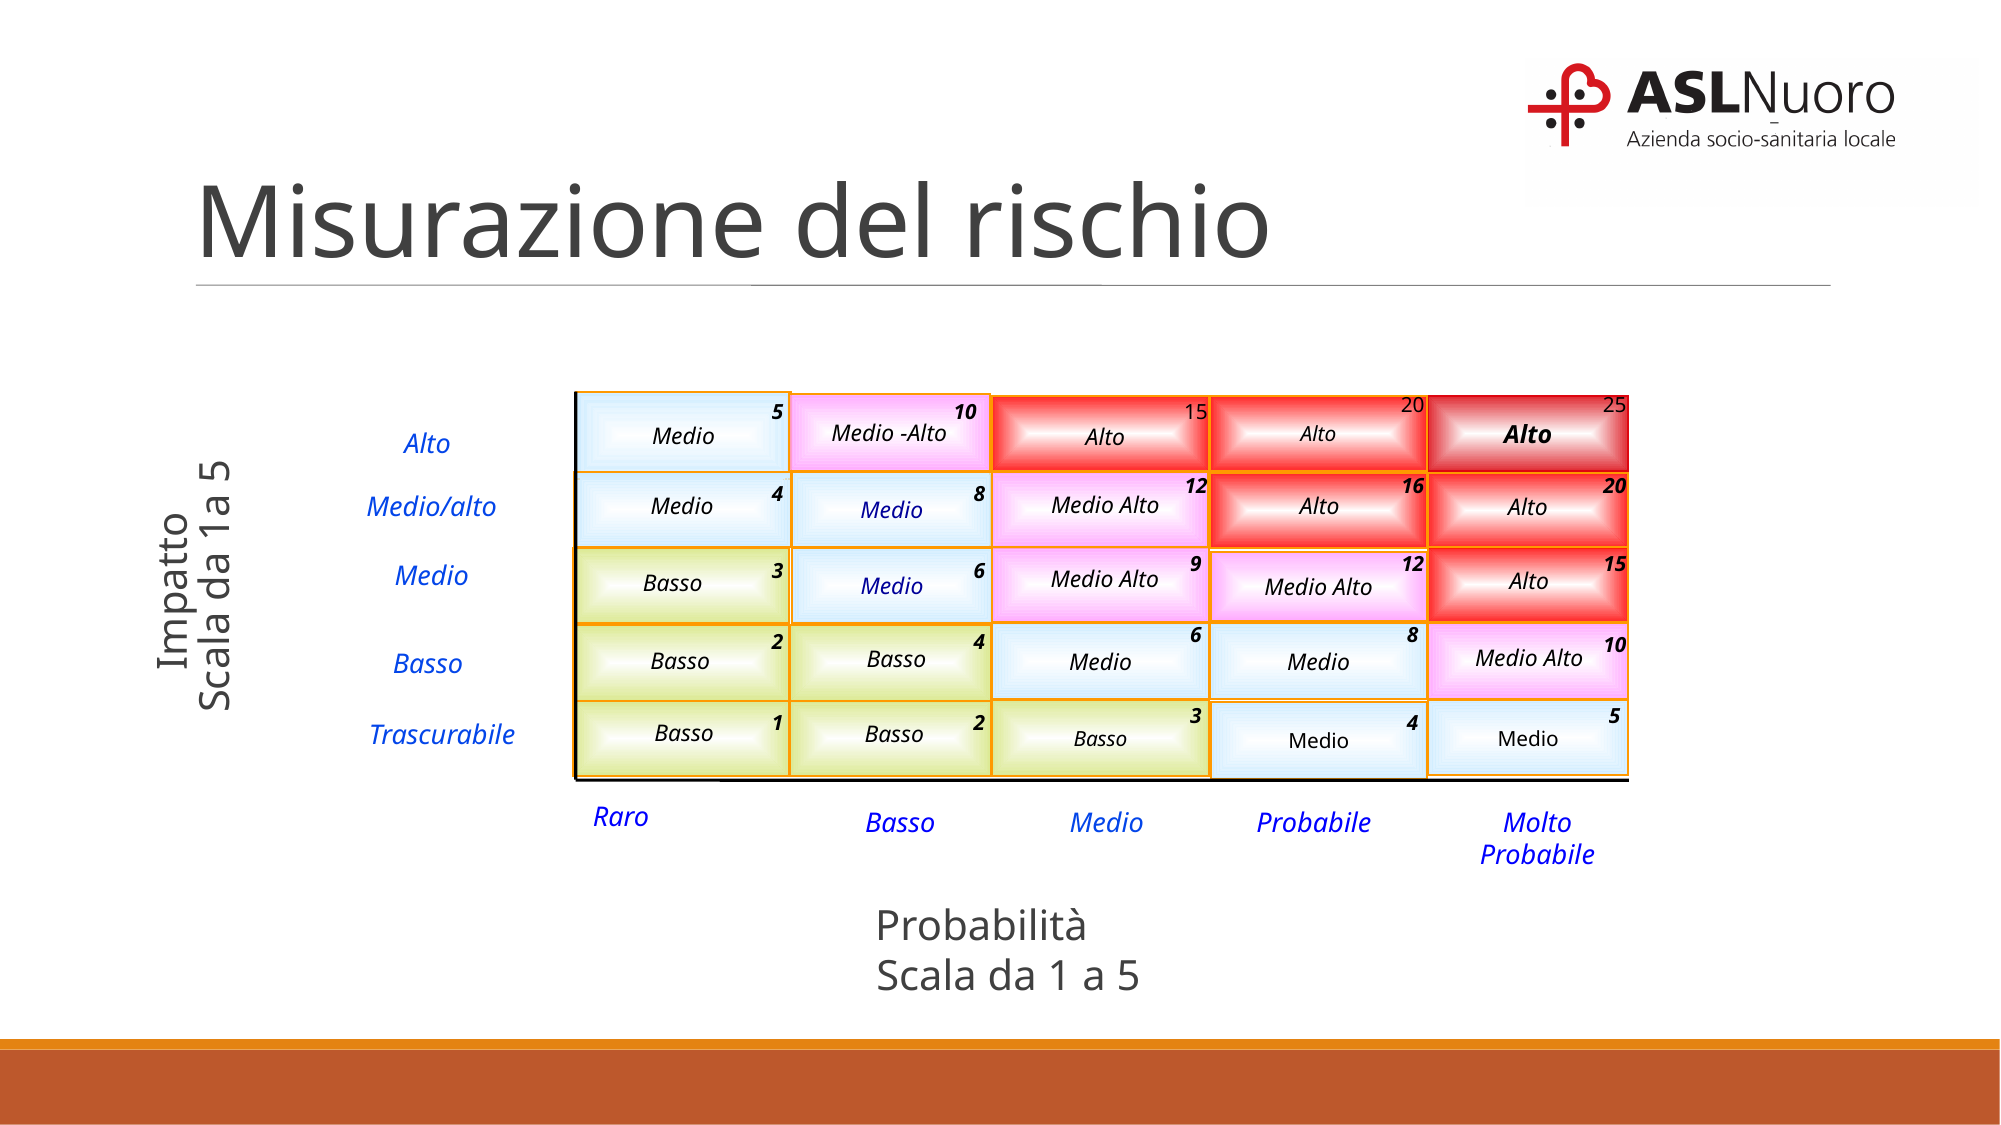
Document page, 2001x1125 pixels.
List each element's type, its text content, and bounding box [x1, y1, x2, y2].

picture [730, 228, 1267, 896]
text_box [145, 355, 1644, 1007]
text_box Misurazione del rischio [179, 47, 1830, 285]
picture [1524, 58, 1979, 207]
